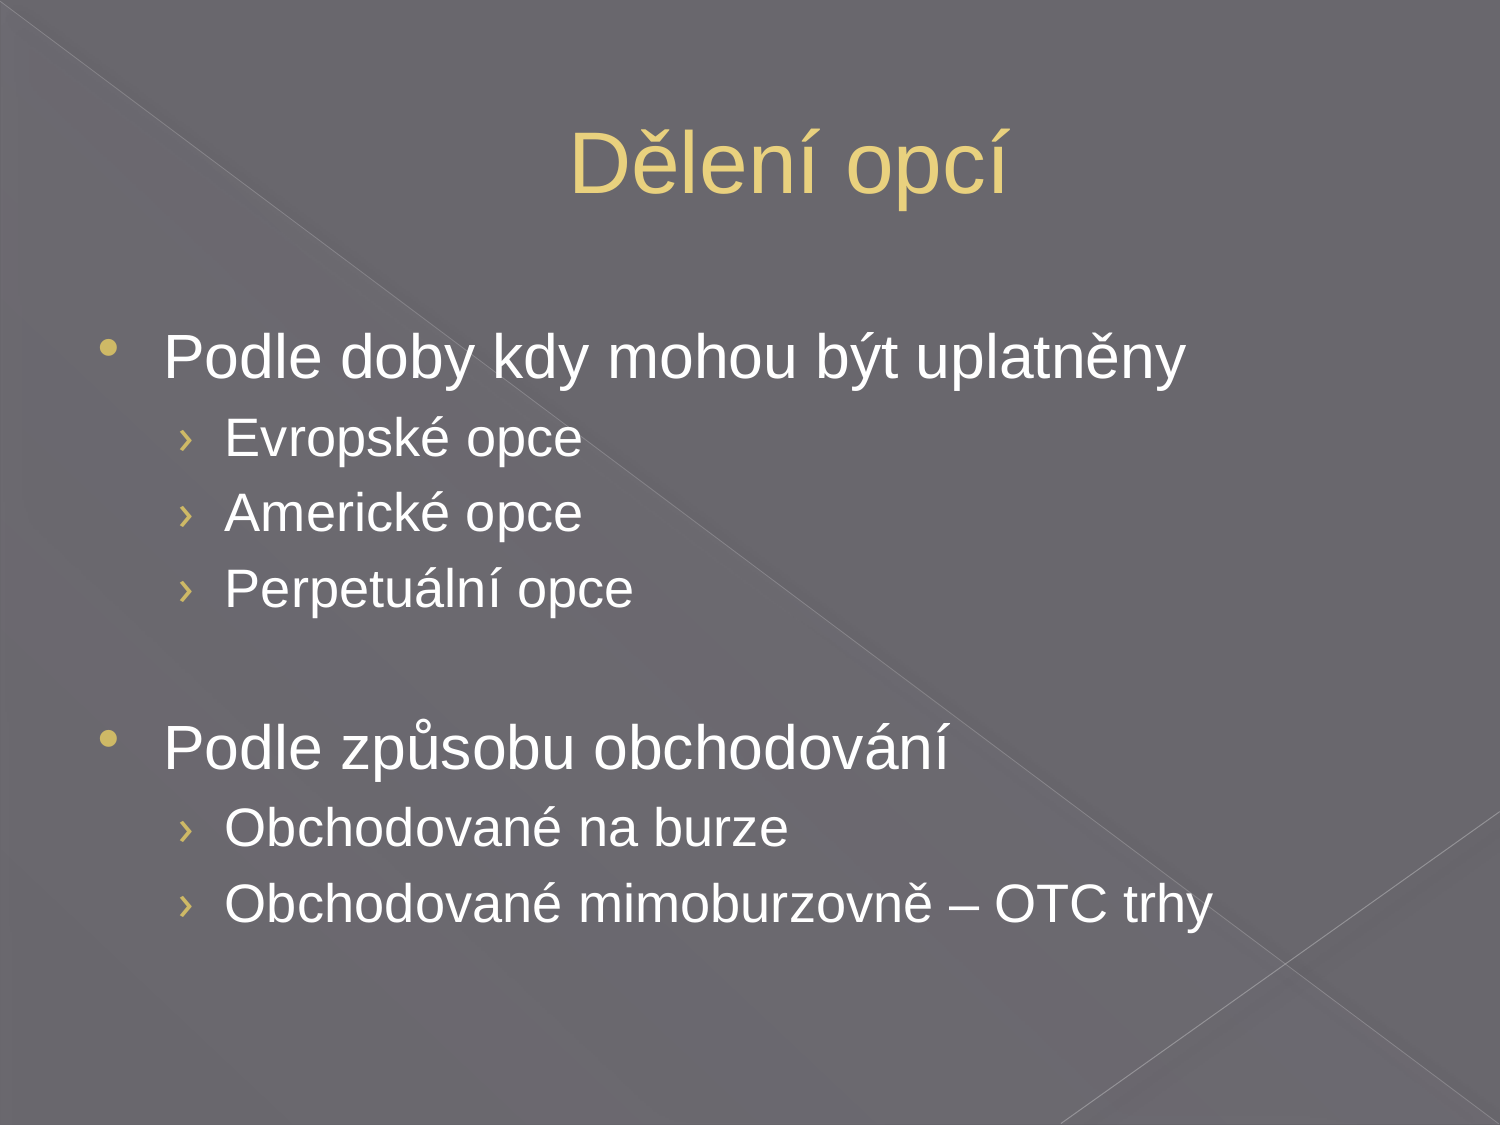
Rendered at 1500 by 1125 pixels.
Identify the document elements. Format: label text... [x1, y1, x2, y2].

title Dělení opcí [75, 43, 1425, 274]
list Podle doby kdy mohou být uplatněny Evropské opce Americké opce Perpetuální opce Podle způsobu obchodování Obchodované na burze Obchodované mimoburzovně – OTC trhy [75, 308, 1425, 1059]
